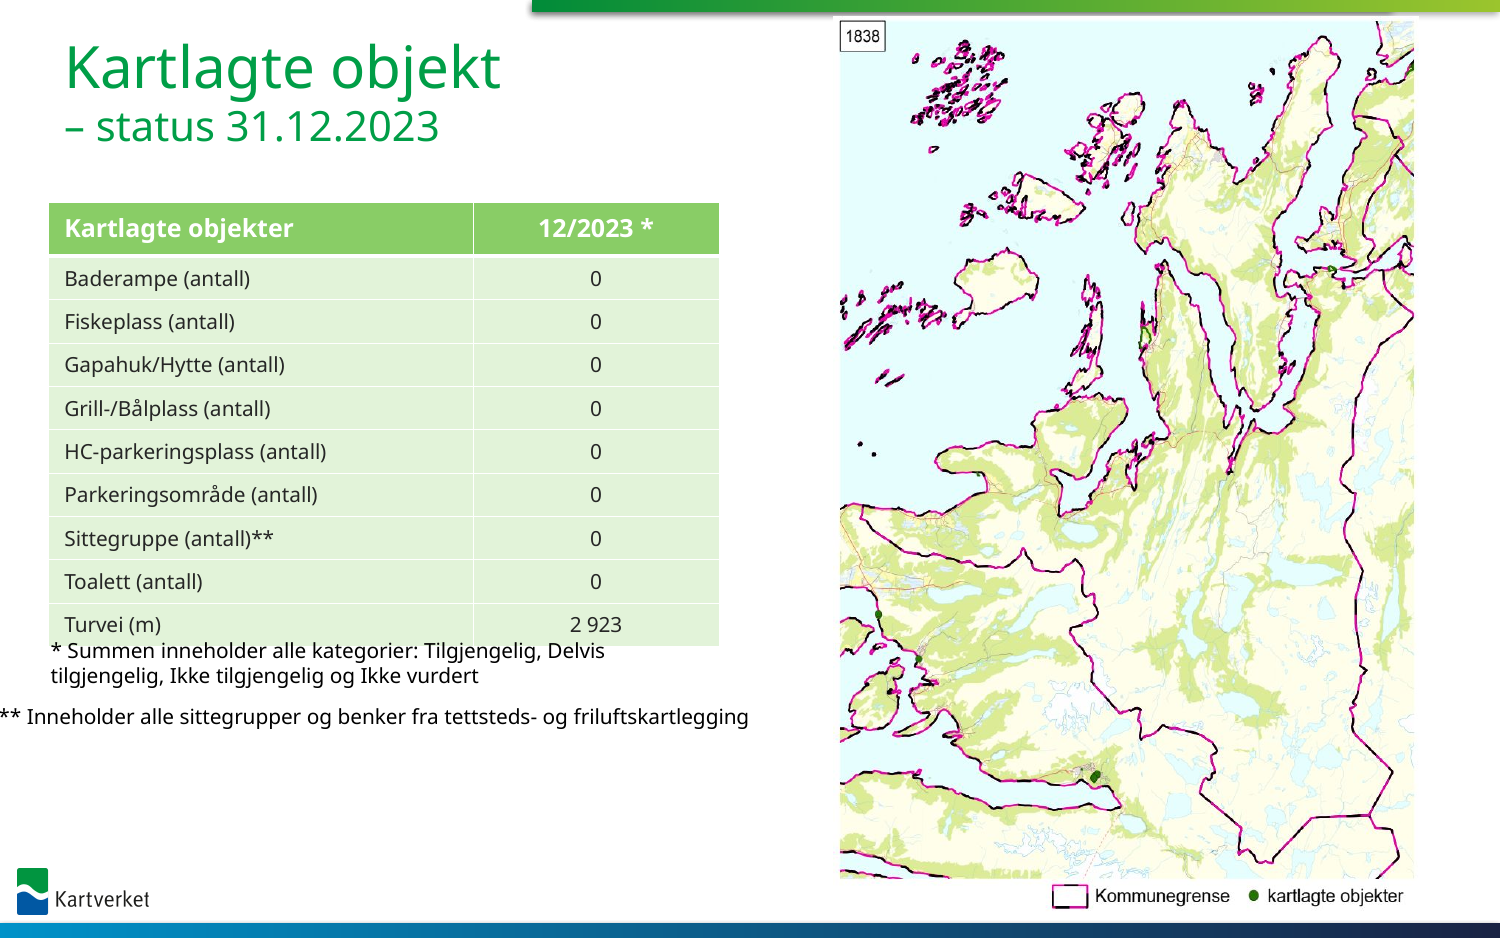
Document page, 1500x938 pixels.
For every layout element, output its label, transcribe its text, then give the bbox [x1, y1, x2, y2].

table_cell Gapahuk/Hytte (antall) [49, 344, 473, 386]
text_box Kartlagte objekt – status 31.12.2023 [1424, 26, 1431, 158]
table_cell Parkeringsområde (antall) [49, 474, 473, 516]
table_header Kartlagte objekter [49, 203, 473, 254]
table_cell Baderampe (antall) [49, 258, 473, 299]
table_cell 0 [474, 344, 719, 386]
table_cell Fiskeplass (antall) [49, 300, 473, 343]
table_cell 0 [474, 258, 719, 299]
table_cell Sittegruppe (antall)** [49, 517, 473, 559]
table_cell 2 923 [474, 604, 719, 630]
table_cell 0 [474, 387, 719, 429]
table_cell Turvei (m) [49, 604, 473, 630]
text_box * Summen inneholder alle kategorier: Tilgjengelig, Delvis tilgjengelig, Ikke tilgjengelig og Ikke vurdert [35, 630, 721, 696]
table_cell Toalett (antall) [49, 560, 473, 603]
table_cell 0 [474, 474, 719, 516]
table_cell 0 [474, 430, 719, 473]
table_cell 0 [474, 517, 719, 559]
table_header 12/2023 * [474, 203, 719, 254]
text_box ** Inneholder alle sittegrupper og benker fra tettsteds- og friluftskartlegging [0, 696, 765, 736]
picture [833, 16, 1419, 913]
table_cell Grill-/Bålplass (antall) [49, 387, 473, 429]
text_box Kartlagte objekt – status 31.12.2023 [49, 26, 828, 158]
table_cell 0 [474, 560, 719, 603]
table_cell 0 [474, 300, 719, 343]
table_cell HC-parkeringsplass (antall) [49, 430, 473, 473]
